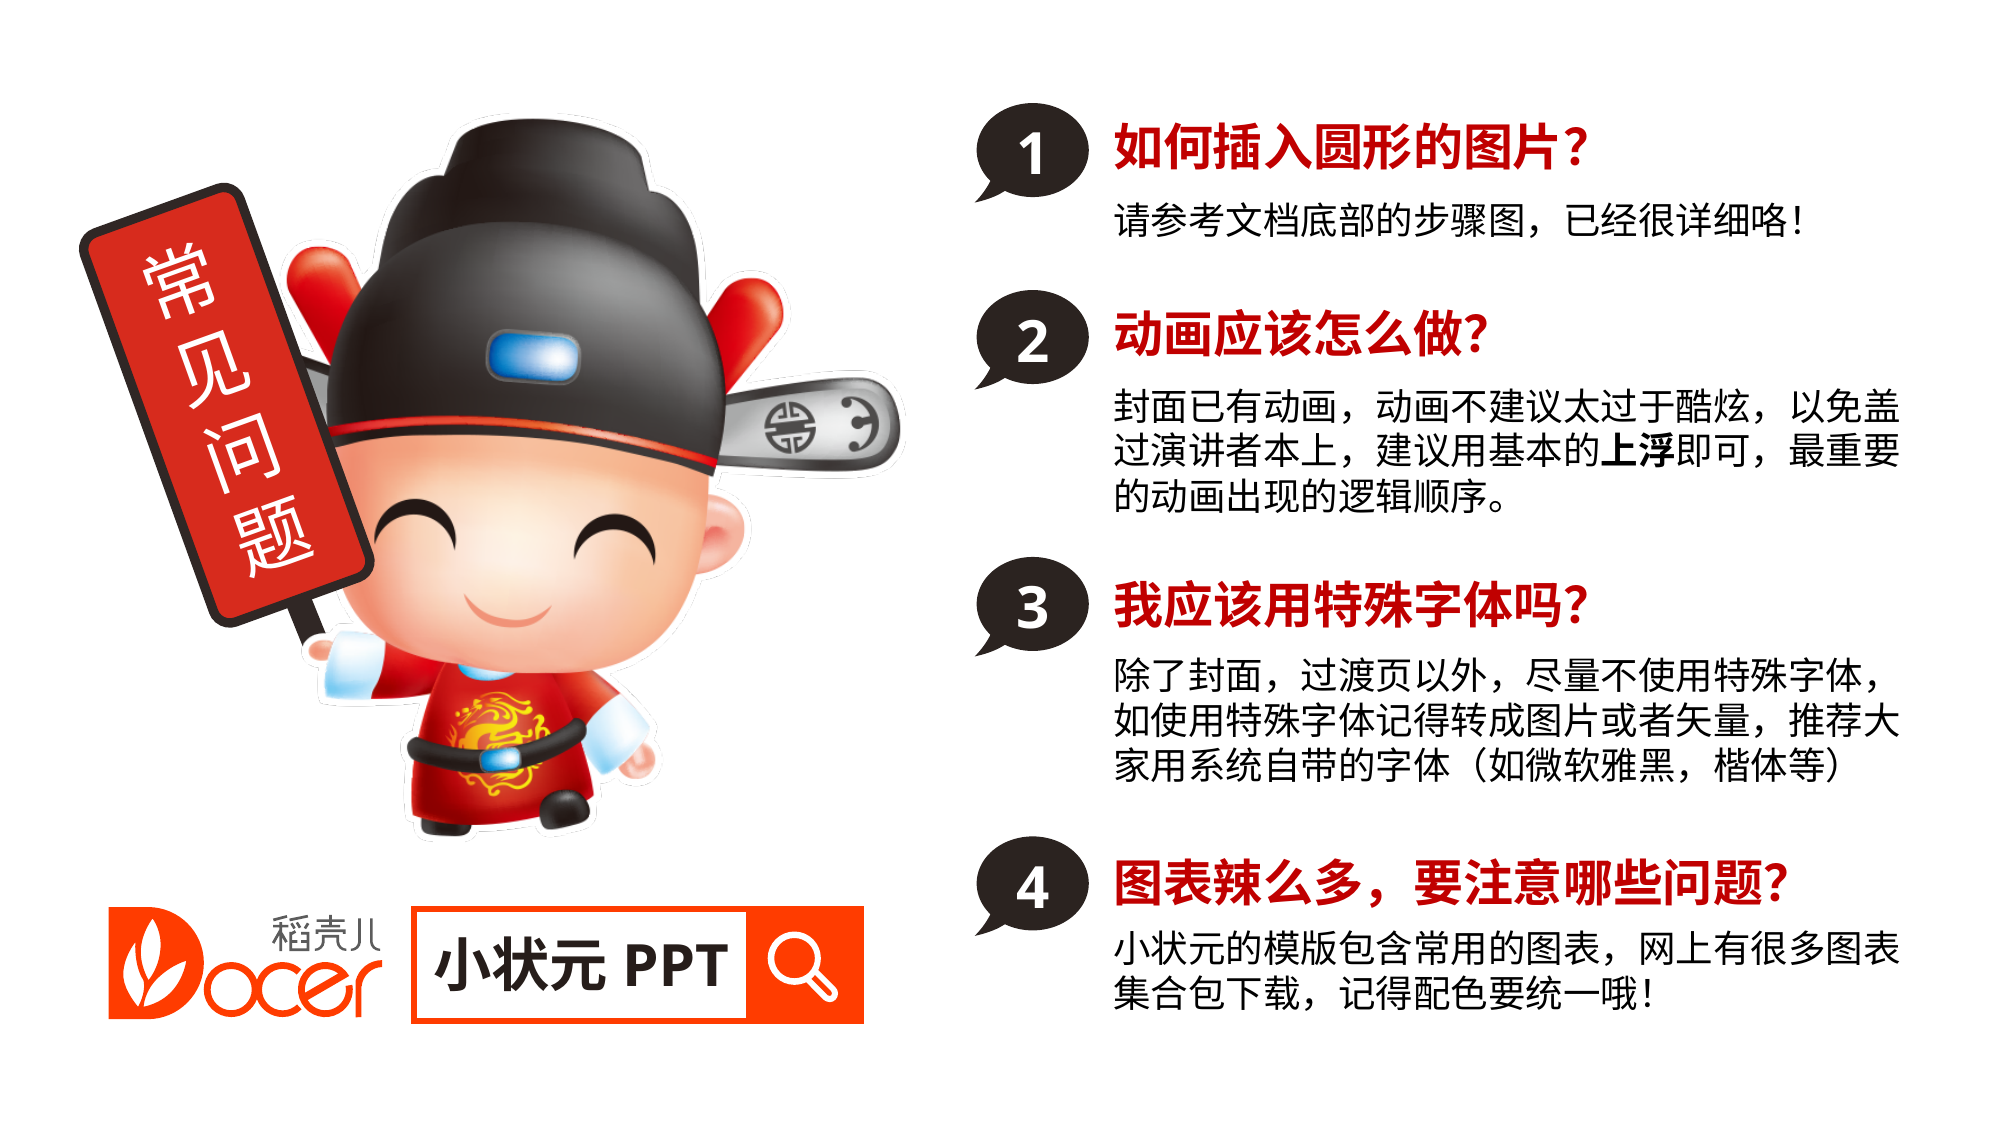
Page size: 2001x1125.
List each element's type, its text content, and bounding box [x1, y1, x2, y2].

text_box 我应该用特殊字体吗？ [1098, 565, 1730, 641]
text_box 请参考文档底部的步骤图，已经很详细咯！ [1098, 189, 1900, 249]
text_box 图表辣么多，要注意哪些问题？ [1098, 844, 1938, 917]
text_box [974, 836, 1089, 936]
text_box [108, 906, 862, 1022]
text_box 如何插入圆形的图片？ [1098, 108, 1796, 183]
text_box 除了封面，过渡页以外，尽量不使用特殊字体，如使用特殊字体记得转成图片或者矢量，推荐大家用系统自带的字体（如微软雅黑，楷体等） [1098, 644, 1947, 795]
text_box 动画应该怎么做？ [1098, 295, 1730, 370]
text_box 小状元的模版包含常用的图表，网上有很多图表集合包下载，记得配色要统一哦！ [1098, 917, 1947, 1023]
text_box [974, 556, 1089, 657]
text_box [142, 112, 907, 843]
text_box 封面已有动画，动画不建议太过于酷炫，以免盖过演讲者本上，建议用基本的上浮即可，最重要的动画出现的逻辑顺序。 [1098, 375, 1947, 525]
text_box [974, 290, 1089, 390]
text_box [974, 103, 1089, 203]
